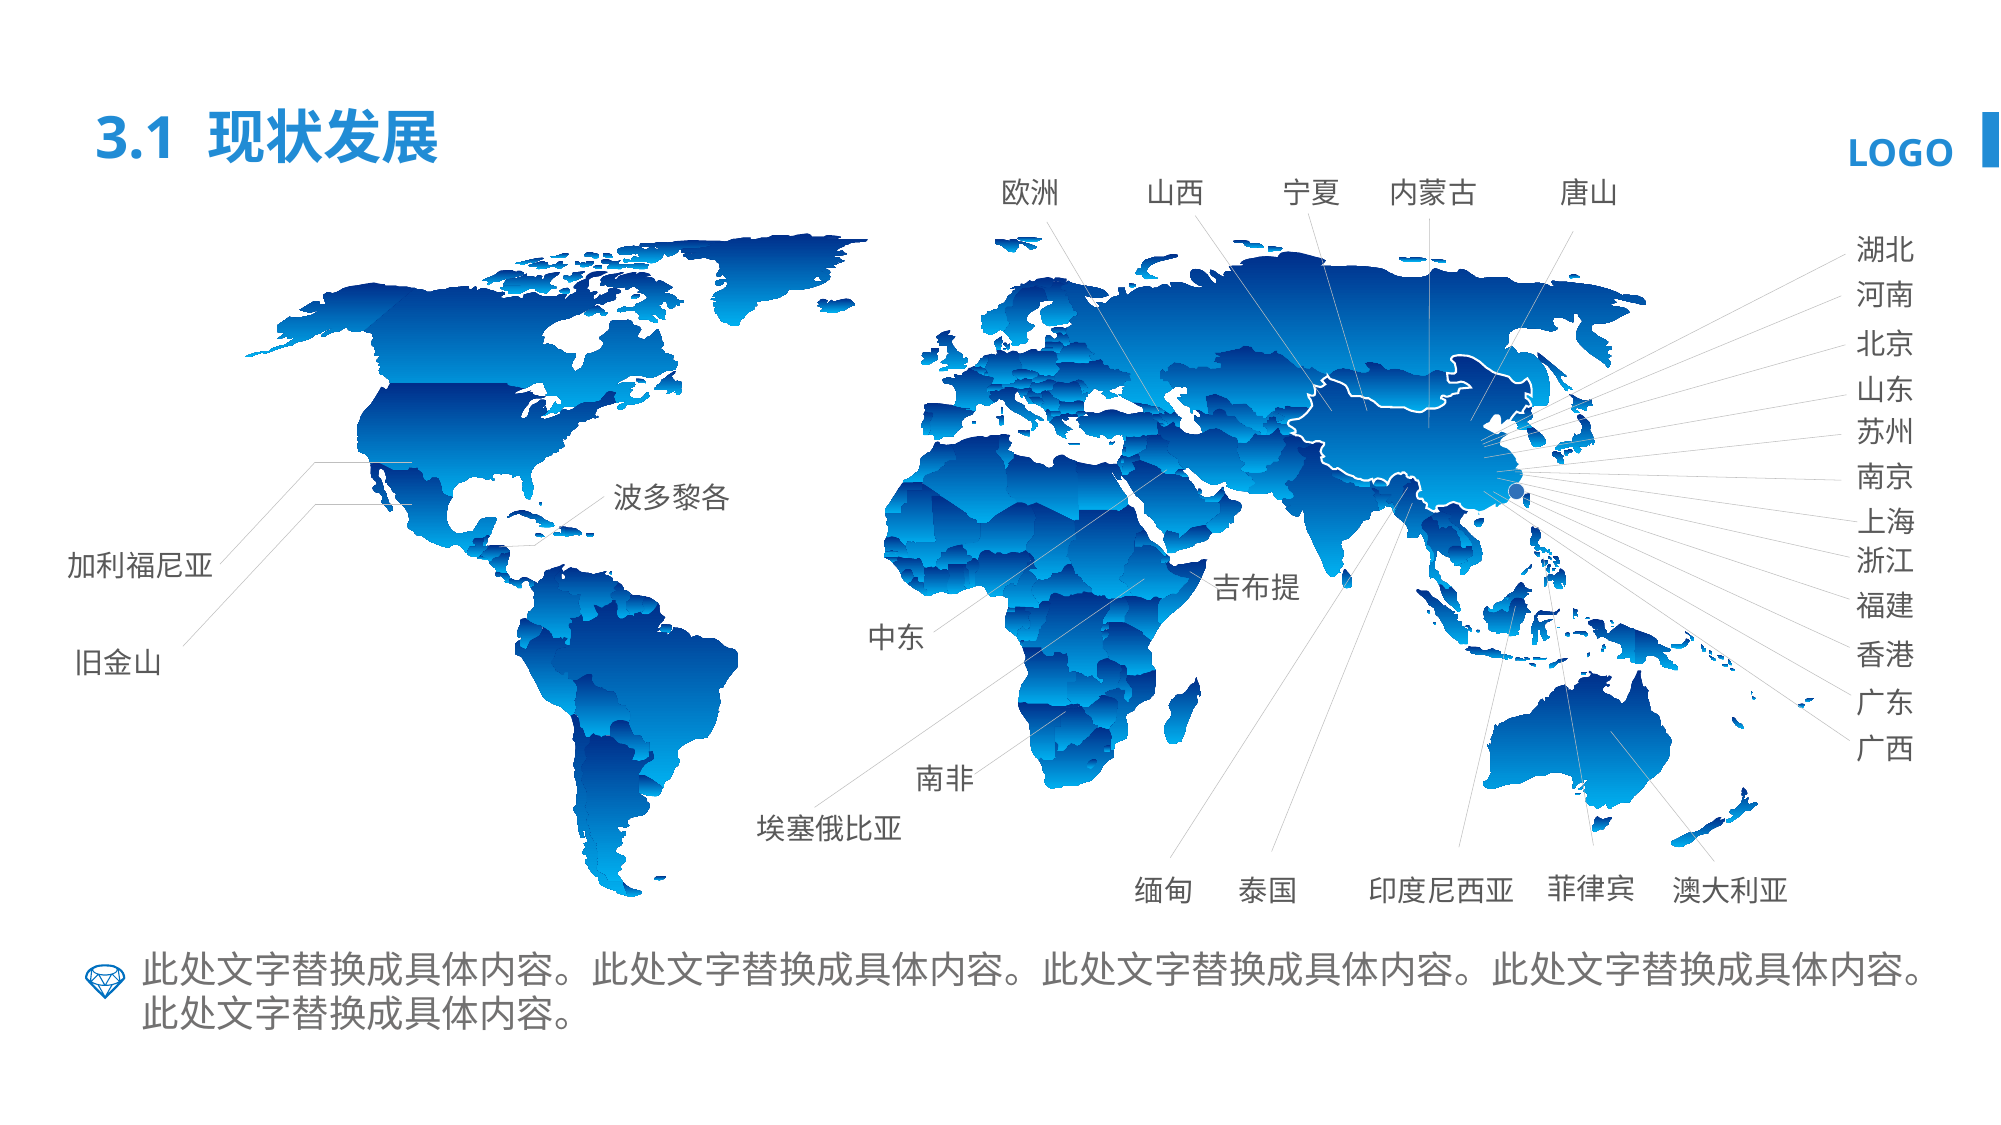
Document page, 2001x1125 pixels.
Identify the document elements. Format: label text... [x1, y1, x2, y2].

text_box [34, 166, 1937, 915]
text_box 此处文字替换成具体内容。此处文字替换成具体内容。此处文字替换成具体内容。此处文字替换成具体内容。此处文字替换成具体内容。 [127, 939, 1930, 1043]
text_box [84, 964, 126, 1000]
text_box 3.1 现状发展 [94, 95, 441, 166]
